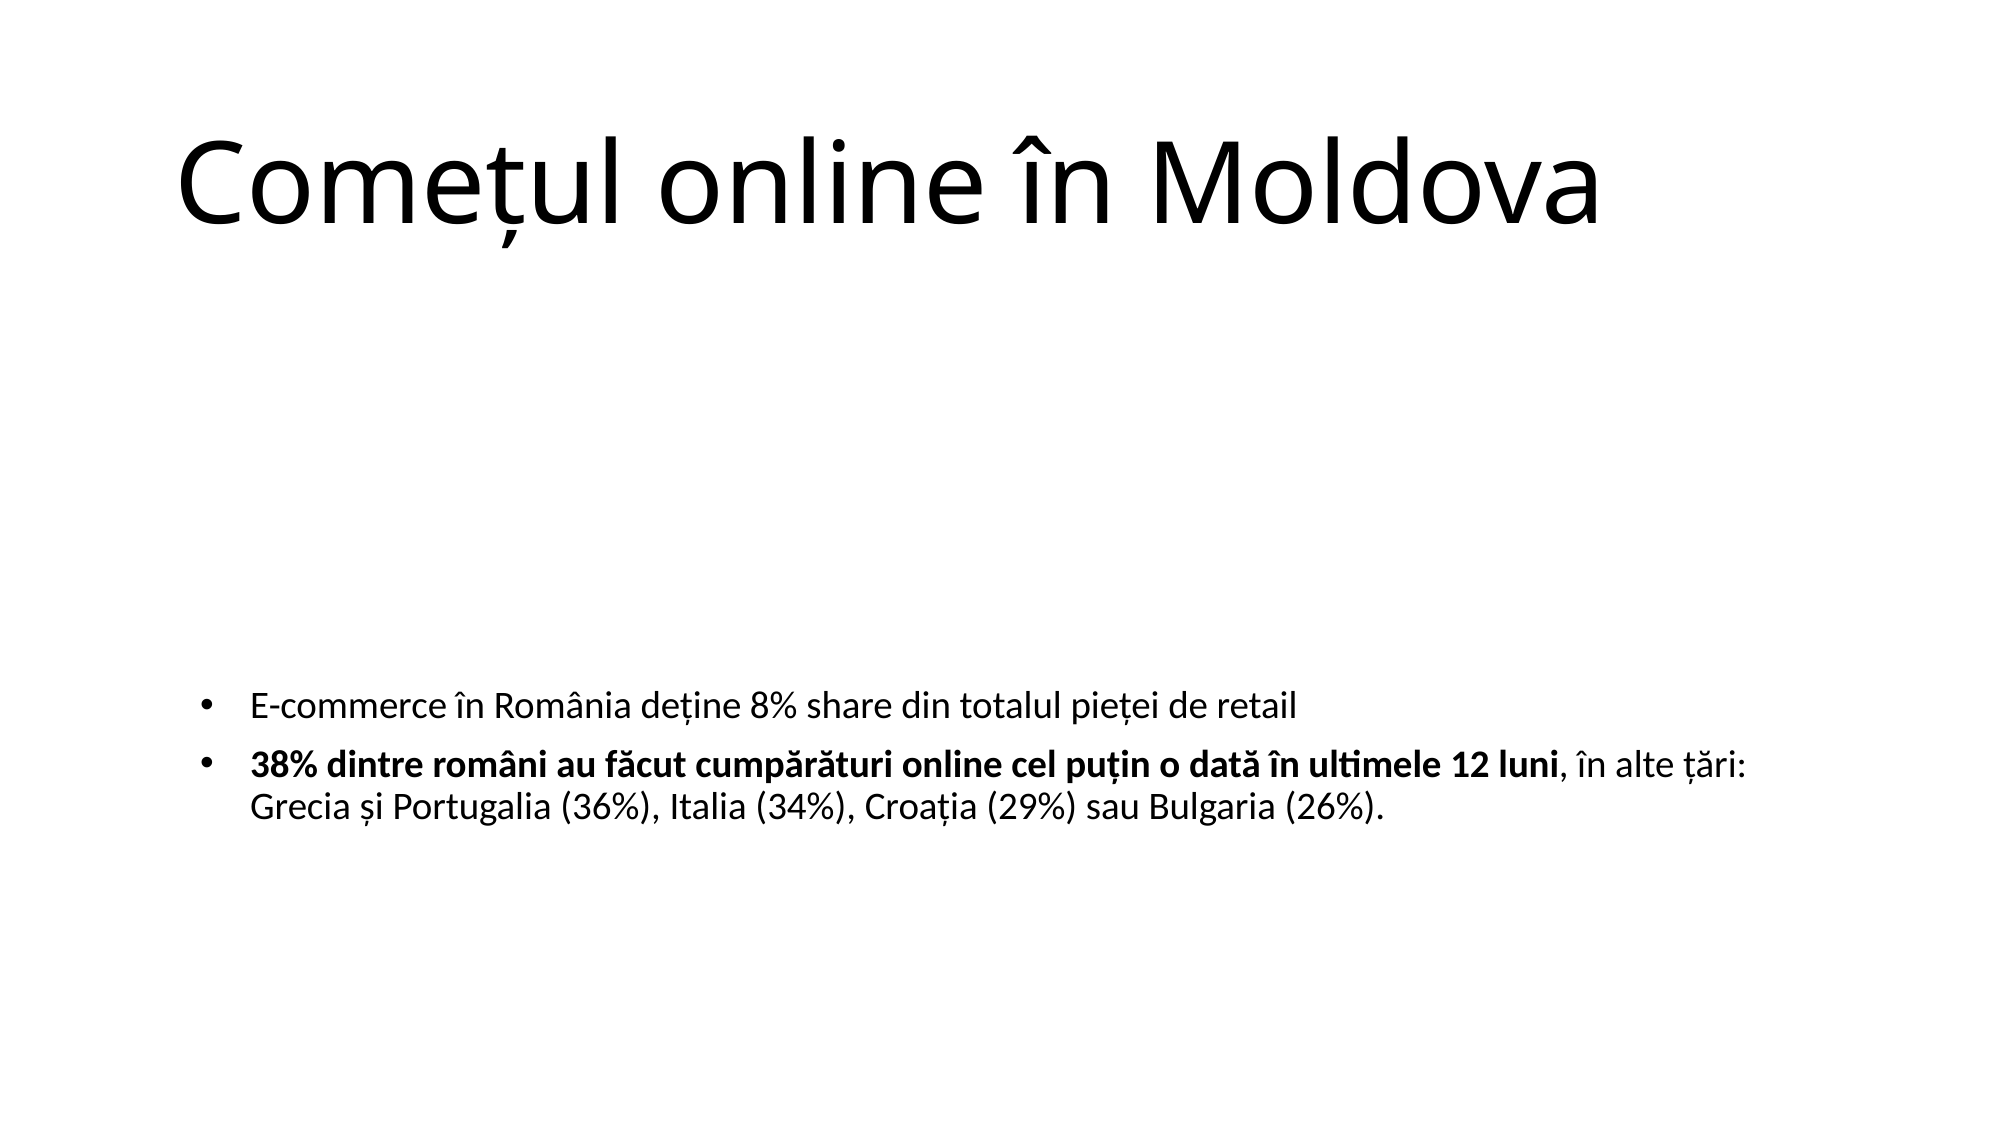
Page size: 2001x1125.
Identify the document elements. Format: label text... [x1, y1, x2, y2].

title Comețul online în Moldova [132, 63, 1648, 259]
list E-commerce în România deține 8% share din totalul pieței de retail 38% dintre români au făcut cumpărături online cel puțin o dată în ultimele 12 luni, în alte țări: Grecia și Portugalia (36%), Italia (34%), Croația (29%) sau Bulgaria (26%). [130, 426, 1795, 990]
